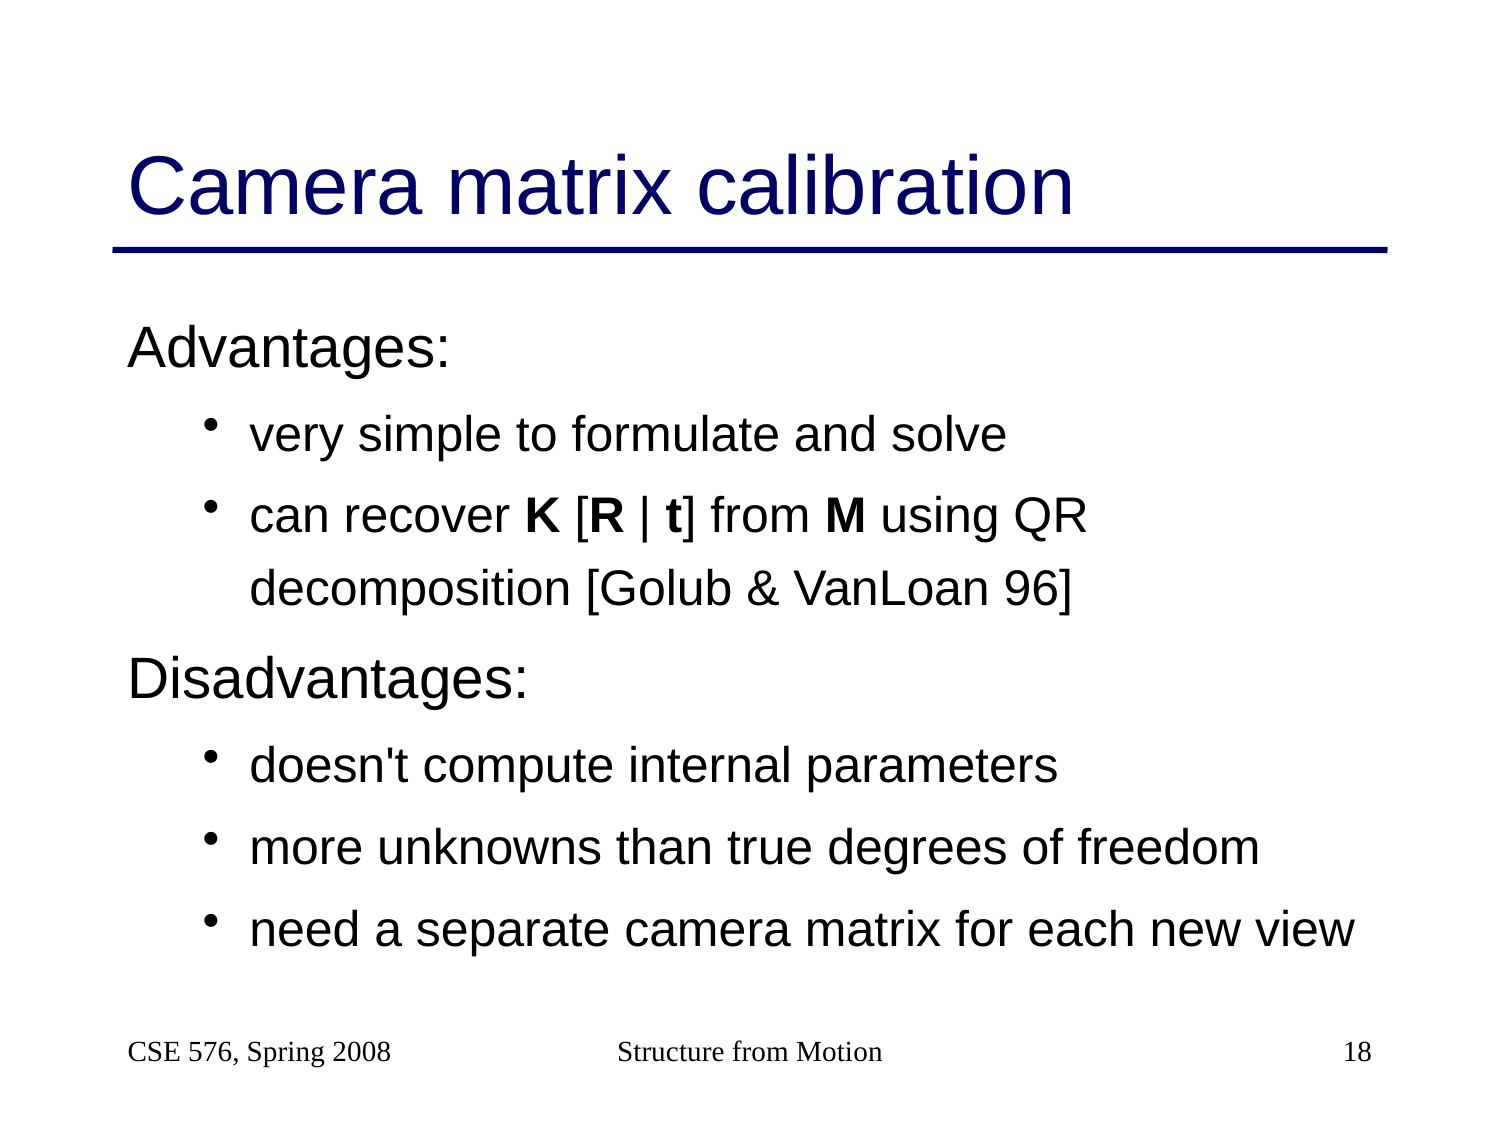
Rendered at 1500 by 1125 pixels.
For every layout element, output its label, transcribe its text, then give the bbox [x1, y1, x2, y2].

footer Structure from Motion [450, 1025, 1050, 1100]
title Camera matrix calibration [112, 99, 1388, 263]
list Advantages: very simple to formulate and solve can recover K [R | t] from M using QR decomposition [Golub & VanLoan 96] Disadvantages: doesn't compute internal parameters more unknowns than true degrees of freedom need a separate camera matrix for each new view [112, 287, 1388, 1000]
slide_number 18 [1074, 1025, 1388, 1100]
slide_number CSE 576, Spring 2008 [112, 1025, 425, 1100]
